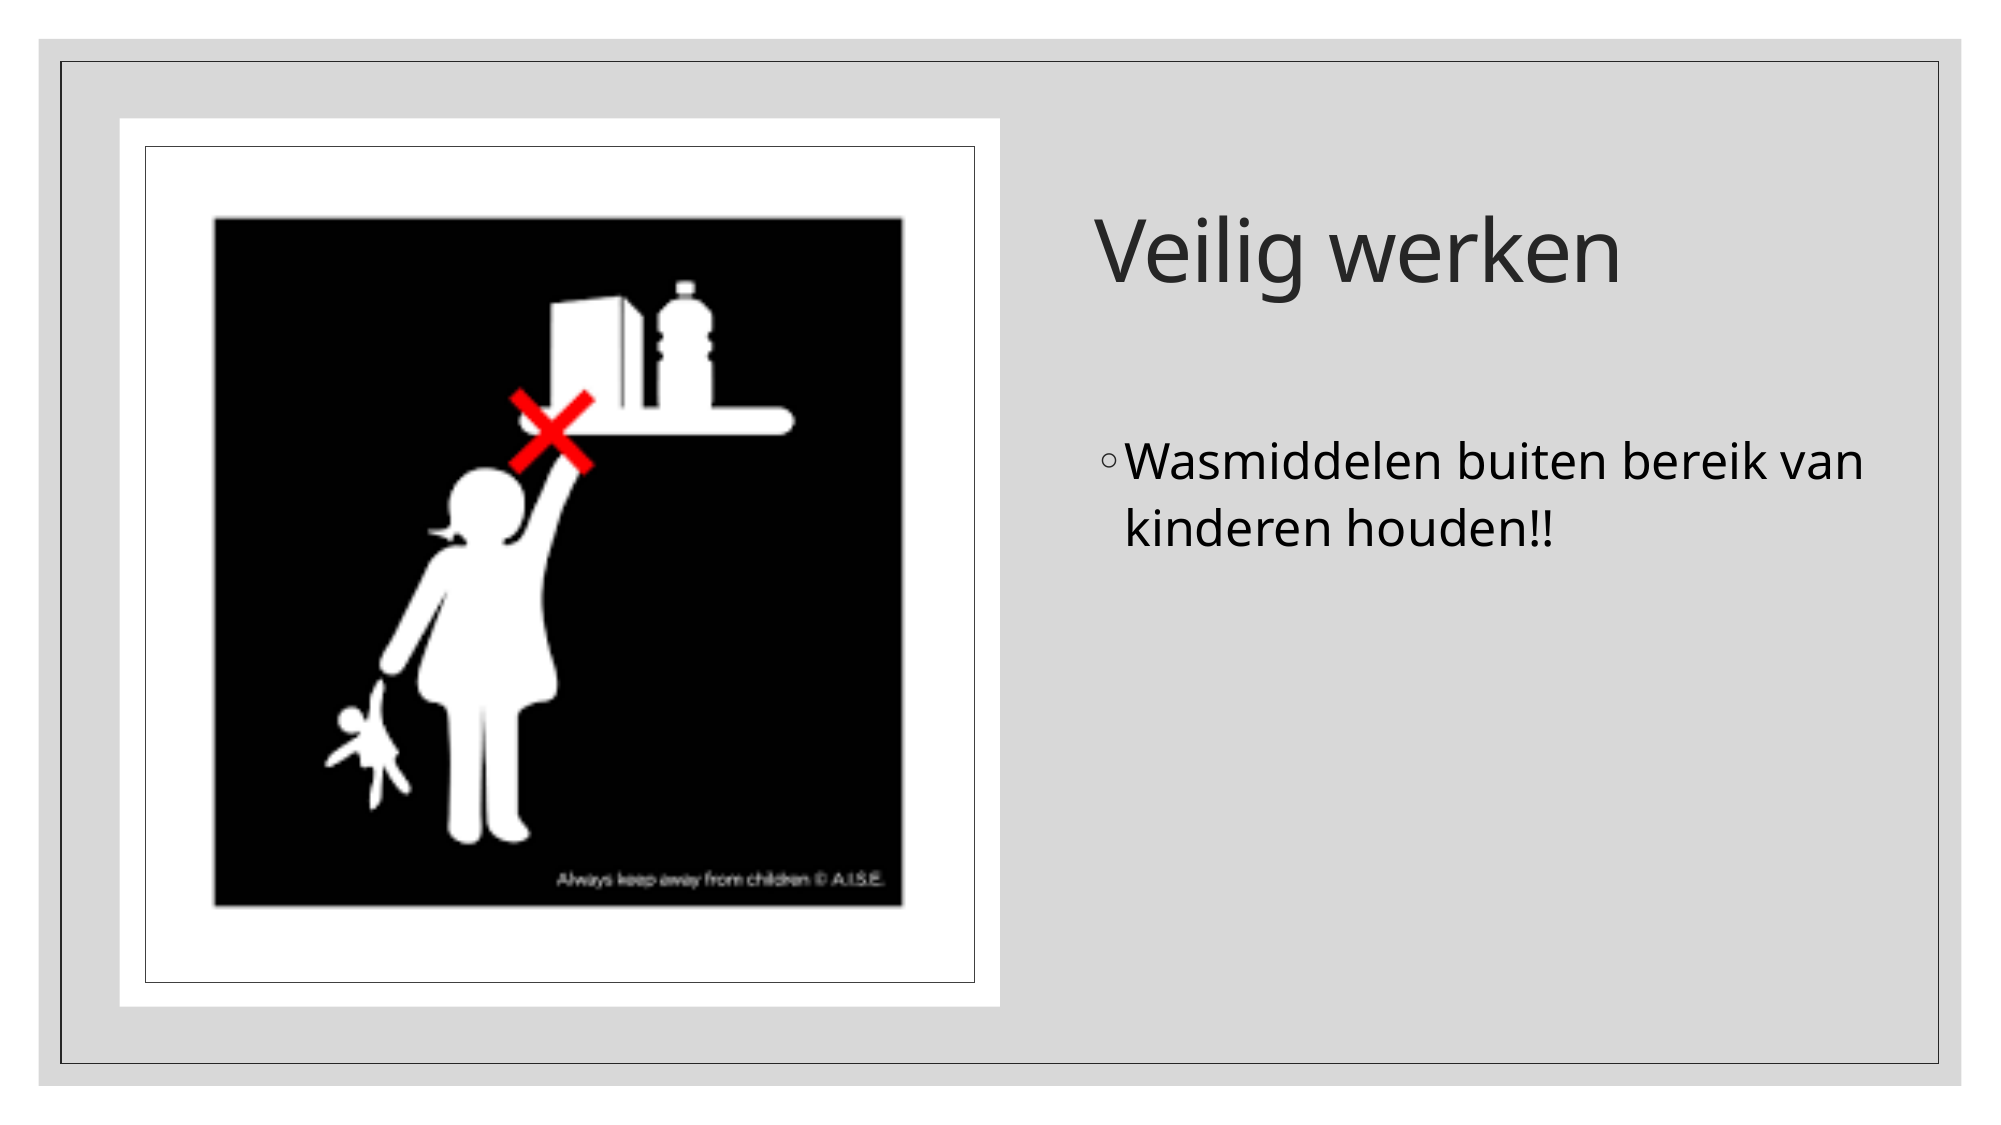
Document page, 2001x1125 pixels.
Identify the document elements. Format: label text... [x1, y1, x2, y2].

title Veilig werken [1079, 119, 1893, 390]
text_box [119, 118, 1000, 1007]
picture [197, 201, 922, 926]
text_box [145, 146, 975, 983]
list Wasmiddelen buiten bereik van kinderen houden!! [1079, 416, 1893, 990]
